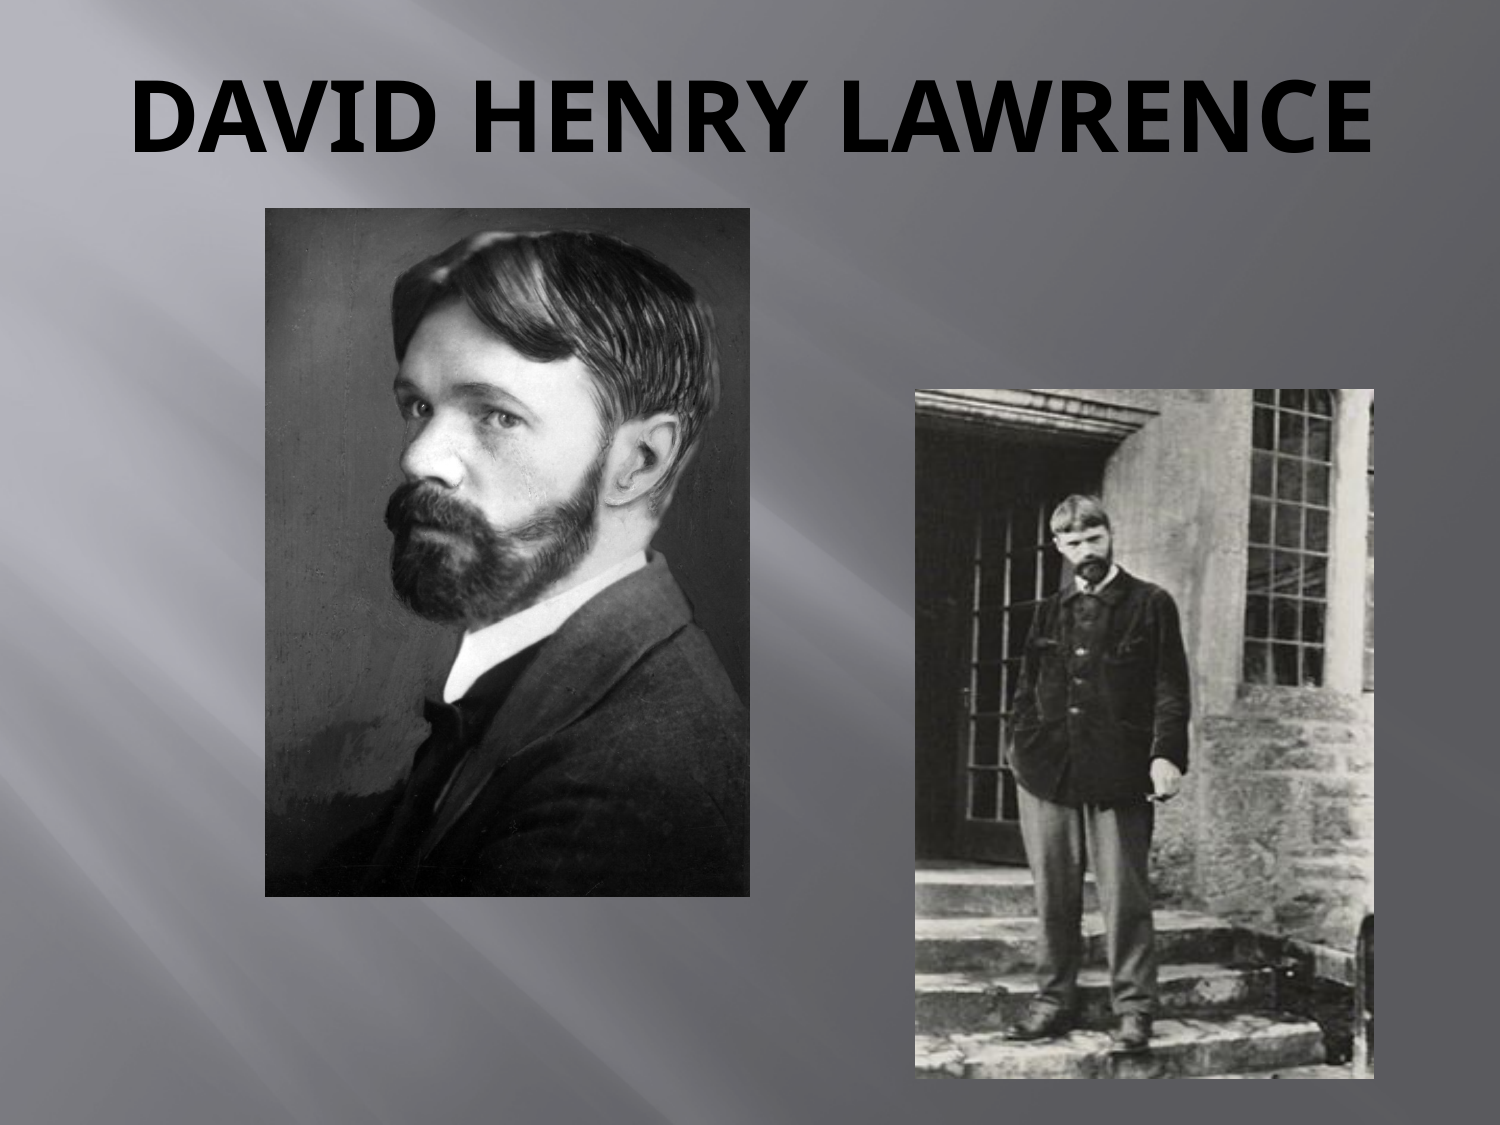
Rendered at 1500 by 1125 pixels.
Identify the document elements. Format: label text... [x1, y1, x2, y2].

title david henry lawrence [76, 0, 1427, 173]
picture [915, 389, 1374, 1079]
picture [265, 207, 751, 898]
